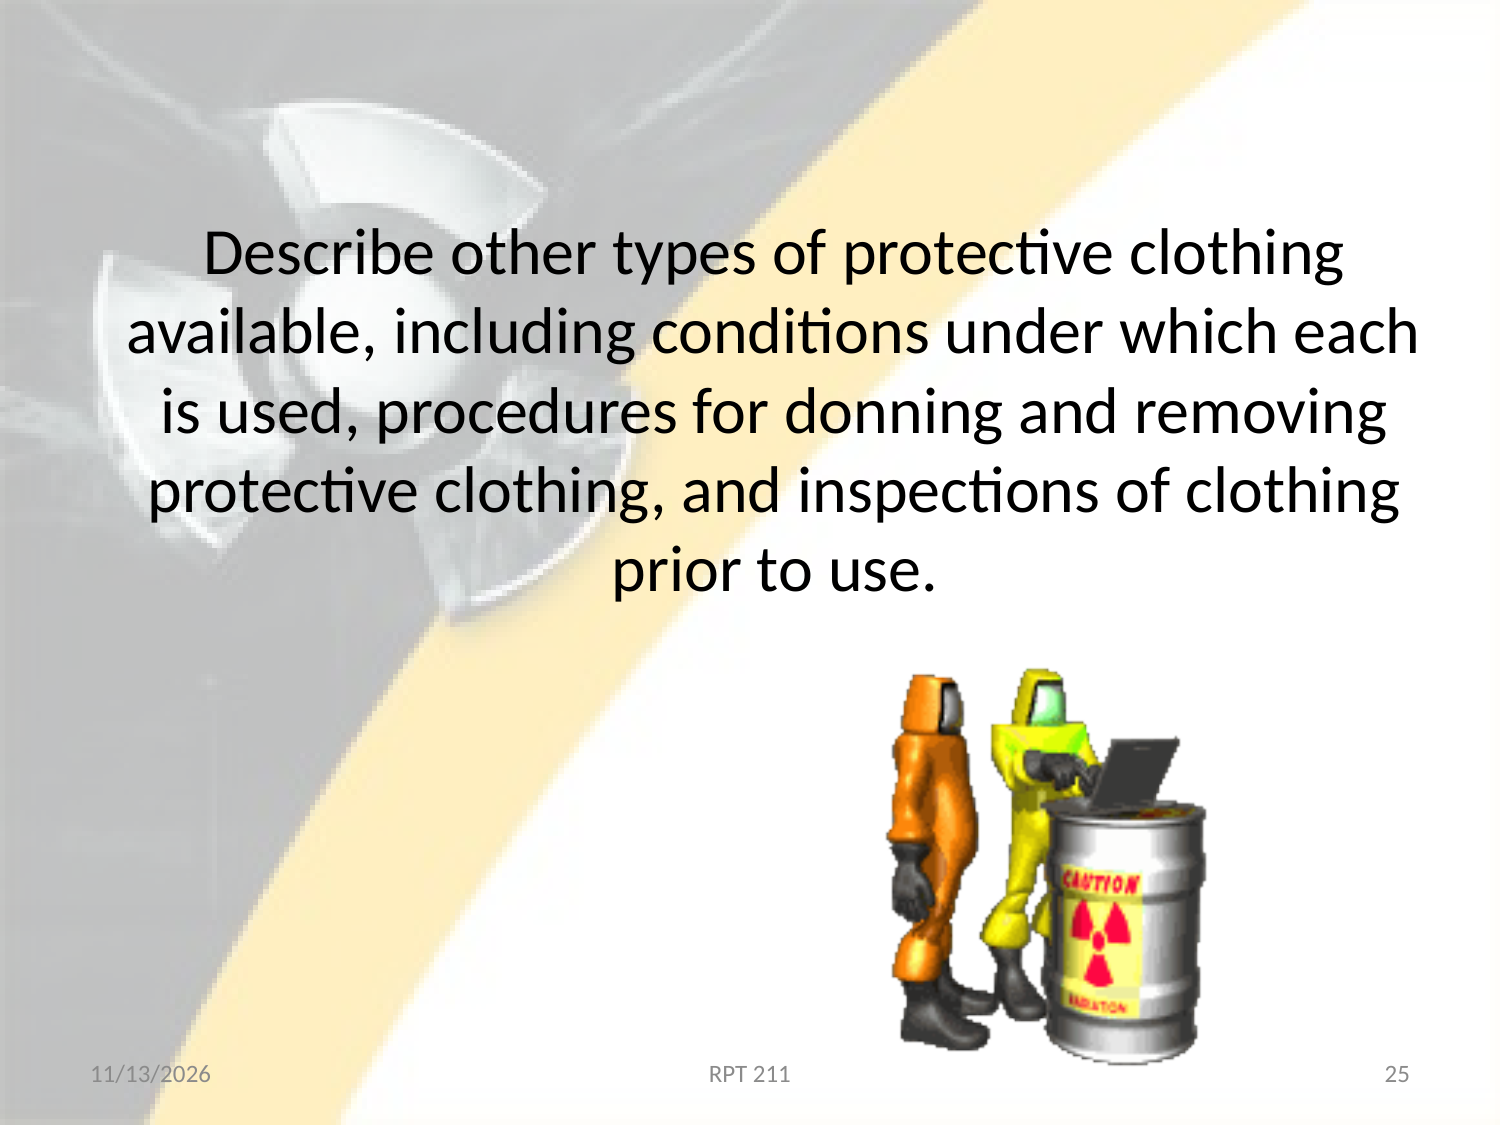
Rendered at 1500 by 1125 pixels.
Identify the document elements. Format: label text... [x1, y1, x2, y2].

title Describe other types of protective clothing available, including conditions under which each is used, procedures for donning and removing protective clothing, and inspections of clothing prior to use. [87, 200, 1463, 693]
footer RPT 211 [512, 1042, 988, 1103]
slide_number 25 [1074, 1042, 1425, 1103]
picture [874, 637, 1226, 1093]
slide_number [75, 1042, 425, 1103]
